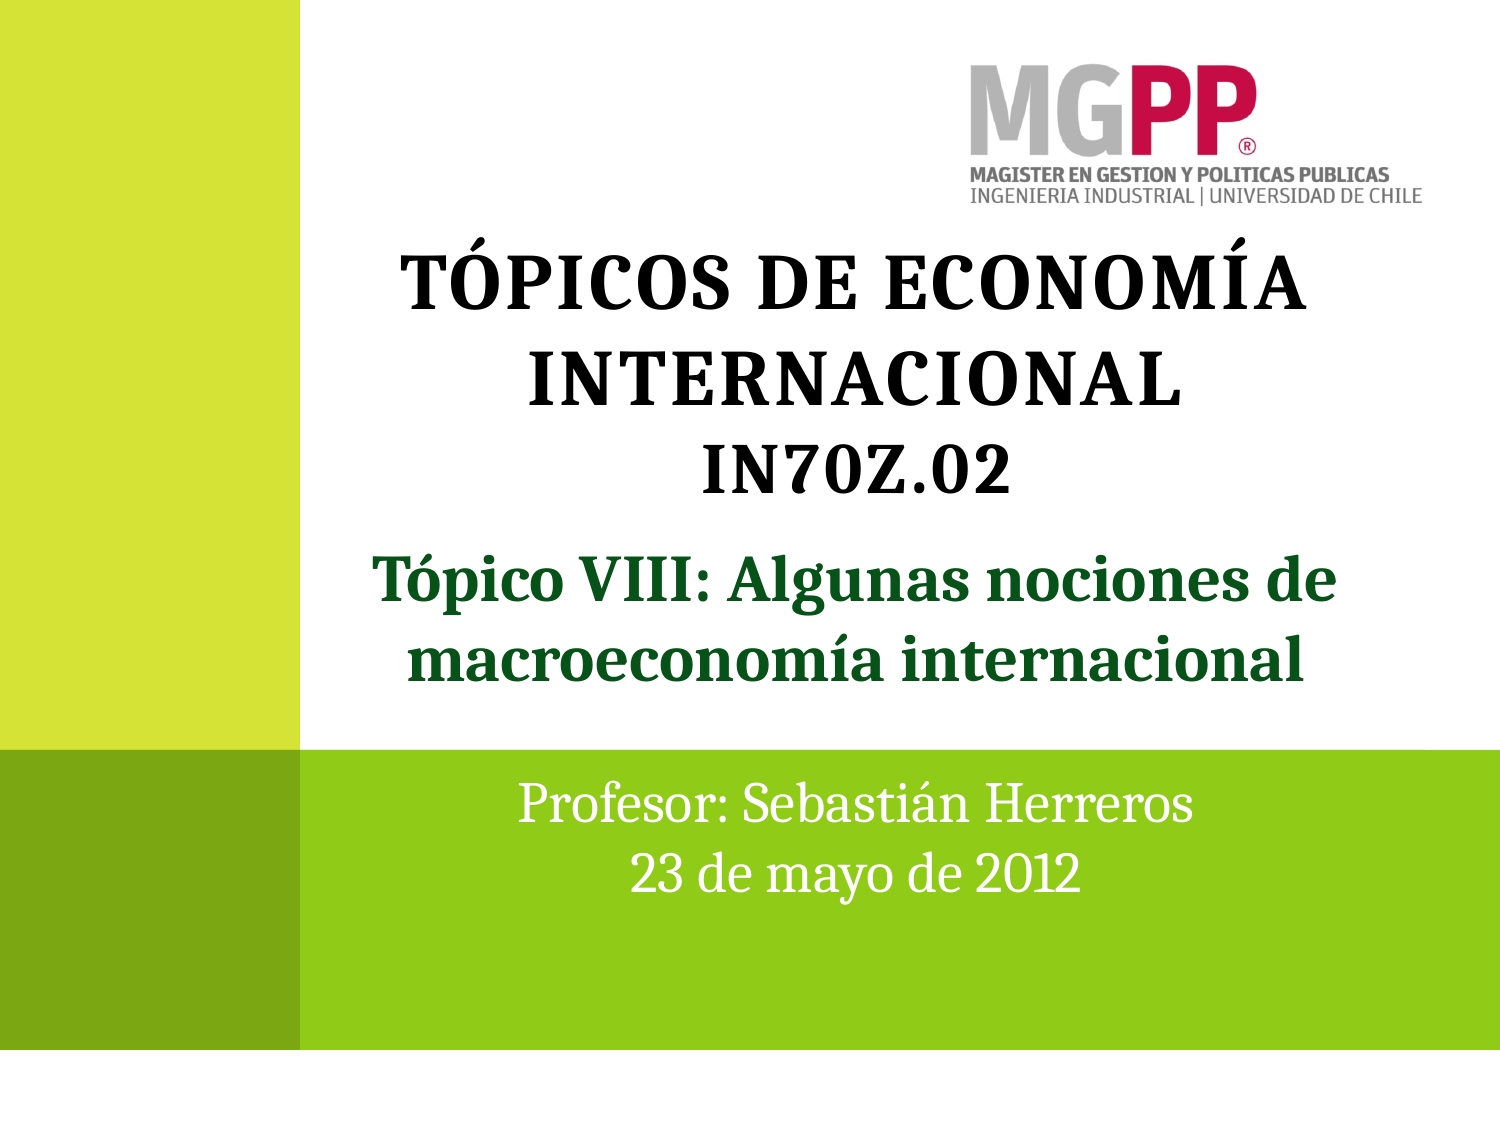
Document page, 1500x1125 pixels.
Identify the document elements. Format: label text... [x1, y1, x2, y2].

subtitle Tópico VIII: Algunas nociones de macroeconomía internacional Profesor: Sebastián Herreros 23 de mayo de 2012 [312, 527, 1400, 925]
title Tópicos de economía internacional IN70Z.02 [336, 219, 1376, 516]
picture [962, 42, 1424, 208]
